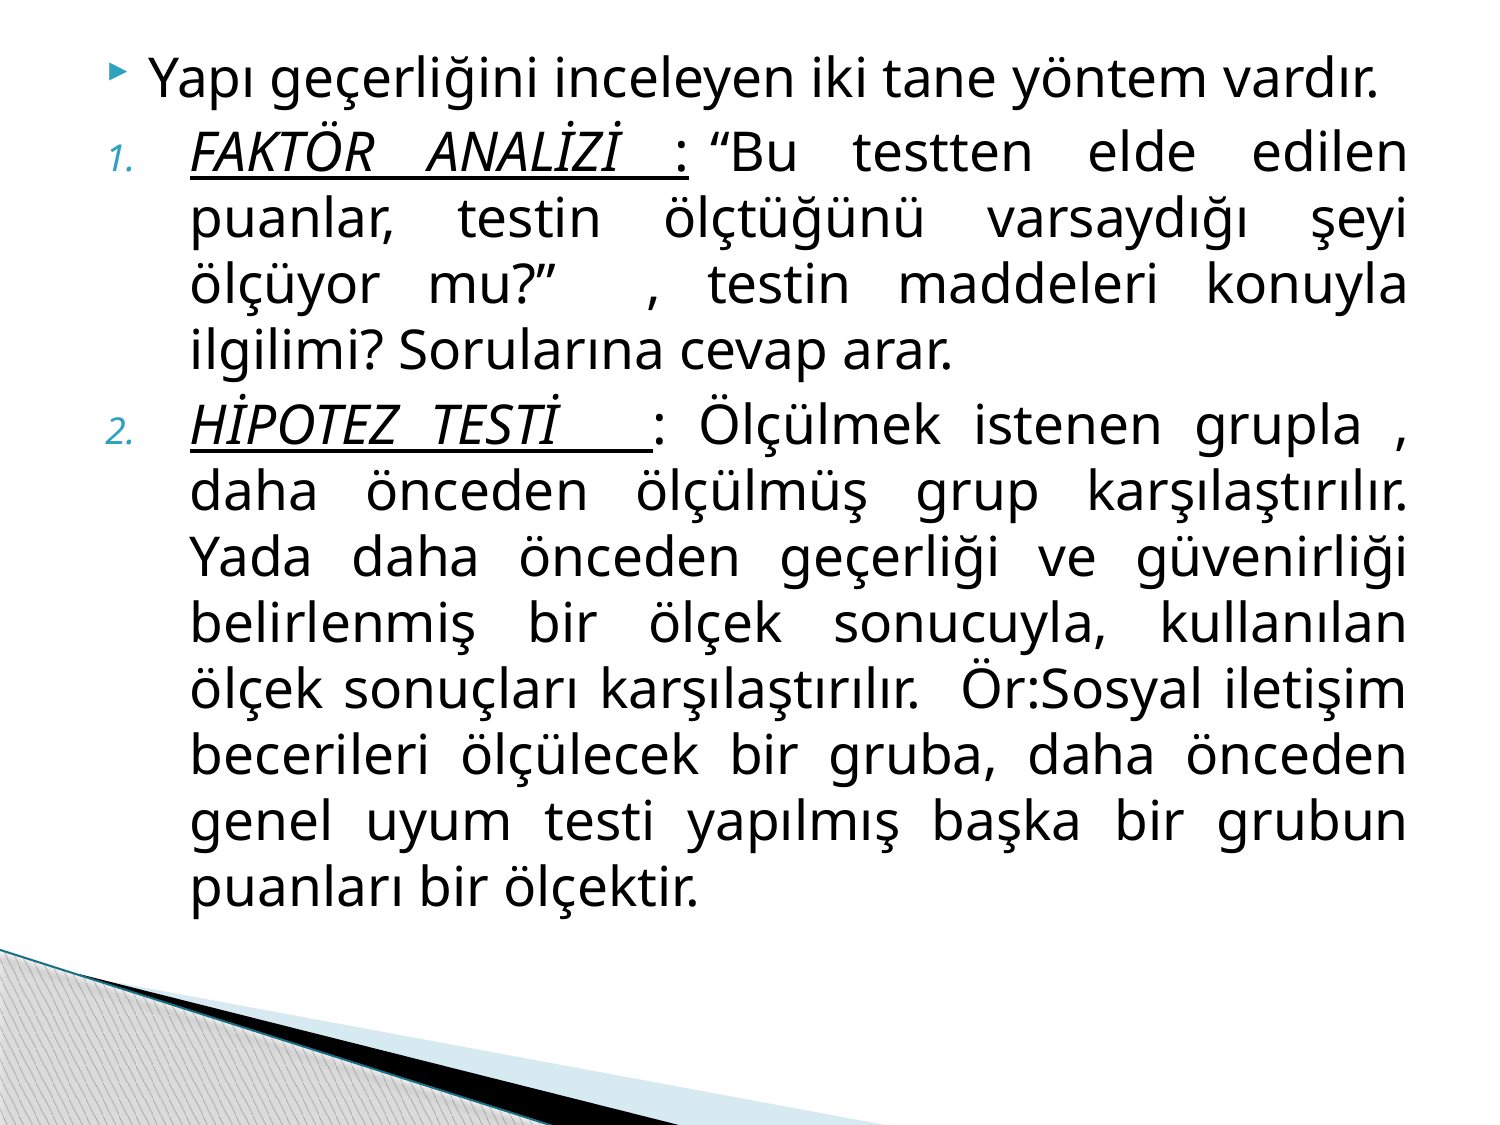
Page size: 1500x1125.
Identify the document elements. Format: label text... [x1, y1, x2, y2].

list Yapı geçerliğini inceleyen iki tane yöntem vardır. FAKTÖR ANALİZİ : “Bu testten elde edilen puanlar, testin ölçtüğünü varsaydığı şeyi ölçüyor mu?” , testin maddeleri konuyla ilgilimi? Sorularına cevap arar. HİPOTEZ TESTİ : Ölçülmek istenen grupla , daha önceden ölçülmüş grup karşılaştırılır. Yada daha önceden geçerliği ve güvenirliği belirlenmiş bir ölçek sonucuyla, kullanılan ölçek sonuçları karşılaştırılır. Ör:Sosyal iletişim becerileri ölçülecek bir gruba, daha önceden genel uyum testi yapılmış başka bir grubun puanları bir ölçektir. [75, 35, 1425, 986]
